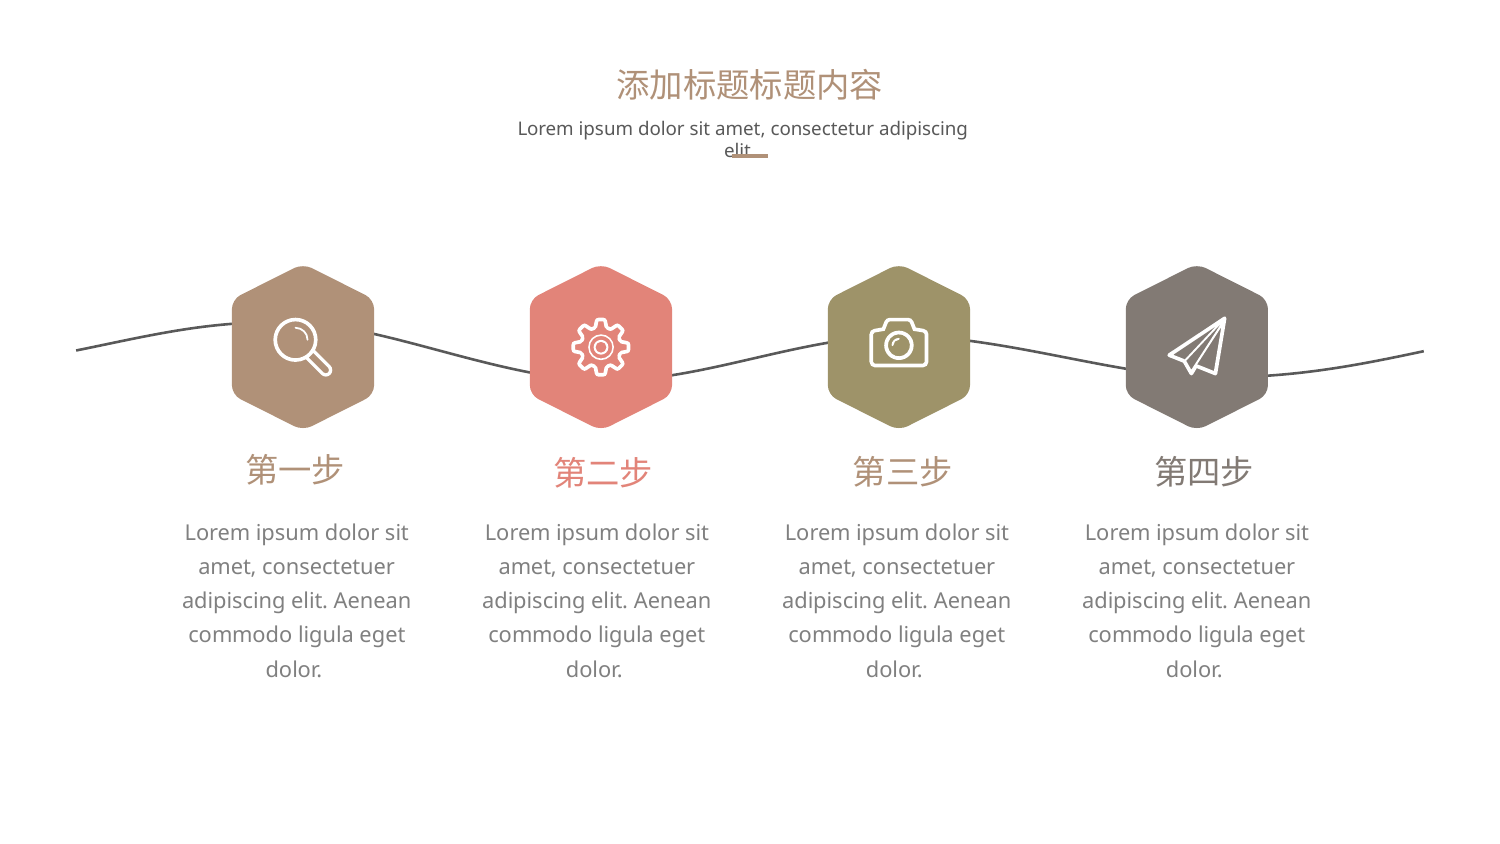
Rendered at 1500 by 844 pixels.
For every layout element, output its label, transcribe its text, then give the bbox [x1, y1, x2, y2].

text_box 第三步 [838, 443, 968, 499]
text_box [76, 323, 231, 351]
text_box [231, 266, 375, 429]
text_box Lorem ipsum dolor sit amet, consectetuer adipiscing elit. Aenean commodo ligula eget dolor. [761, 503, 1033, 689]
text_box [529, 266, 673, 429]
text_box Lorem ipsum dolor sit amet, consectetuer adipiscing elit. Aenean commodo ligula eget dolor. [161, 503, 432, 689]
text_box [827, 266, 971, 429]
text_box 第一步 [230, 442, 360, 497]
text_box Lorem ipsum dolor sit amet, consectetur adipiscing elit. [501, 109, 999, 169]
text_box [571, 317, 631, 377]
text_box [1268, 351, 1424, 376]
text_box Lorem ipsum dolor sit amet, consectetuer adipiscing elit. Aenean commodo ligula eget dolor. [1061, 503, 1333, 689]
text_box 第四步 [1139, 443, 1270, 499]
text_box [971, 341, 1125, 369]
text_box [869, 317, 929, 368]
text_box [1167, 316, 1227, 376]
text_box [673, 342, 827, 376]
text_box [273, 317, 333, 377]
text_box [375, 334, 529, 373]
text_box [1125, 266, 1268, 429]
text_box 添加标题标题内容 [602, 56, 898, 109]
text_box 第二步 [538, 444, 668, 500]
text_box Lorem ipsum dolor sit amet, consectetuer adipiscing elit. Aenean commodo ligula eget dolor. [461, 503, 733, 689]
